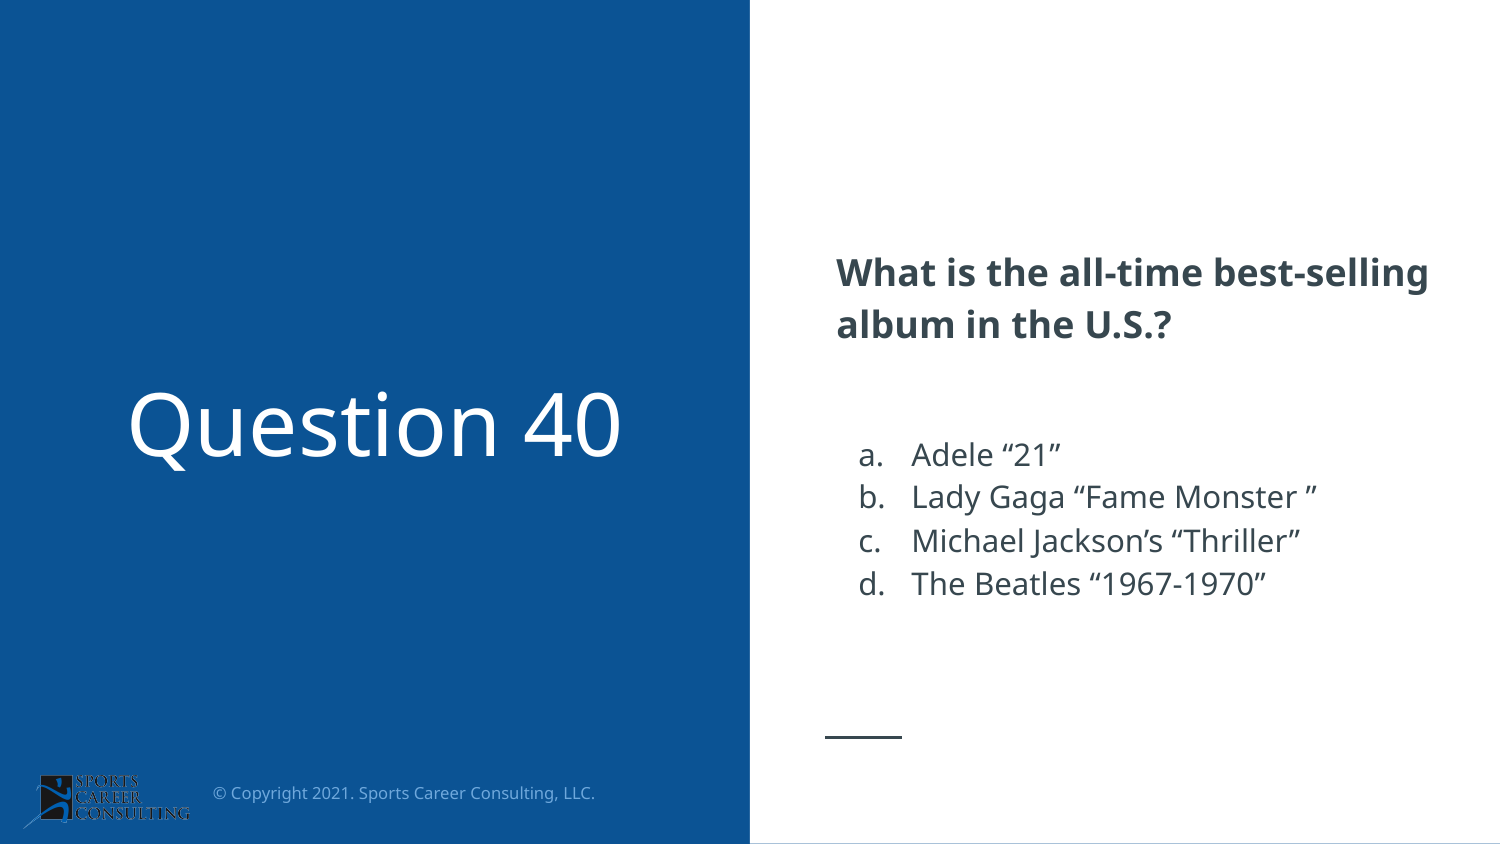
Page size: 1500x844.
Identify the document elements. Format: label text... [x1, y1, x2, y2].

list What is the all-time best-selling album in the U.S.? Adele “21” Lady Gaga “Fame Monster ” Michael Jackson’s “Thriller” The Beatles “1967-1970” [821, 118, 1486, 725]
picture [22, 774, 190, 829]
text_box © Copyright 2021. Sports Career Consulting, LLC. [197, 767, 750, 838]
title Question 40 [43, 298, 708, 546]
